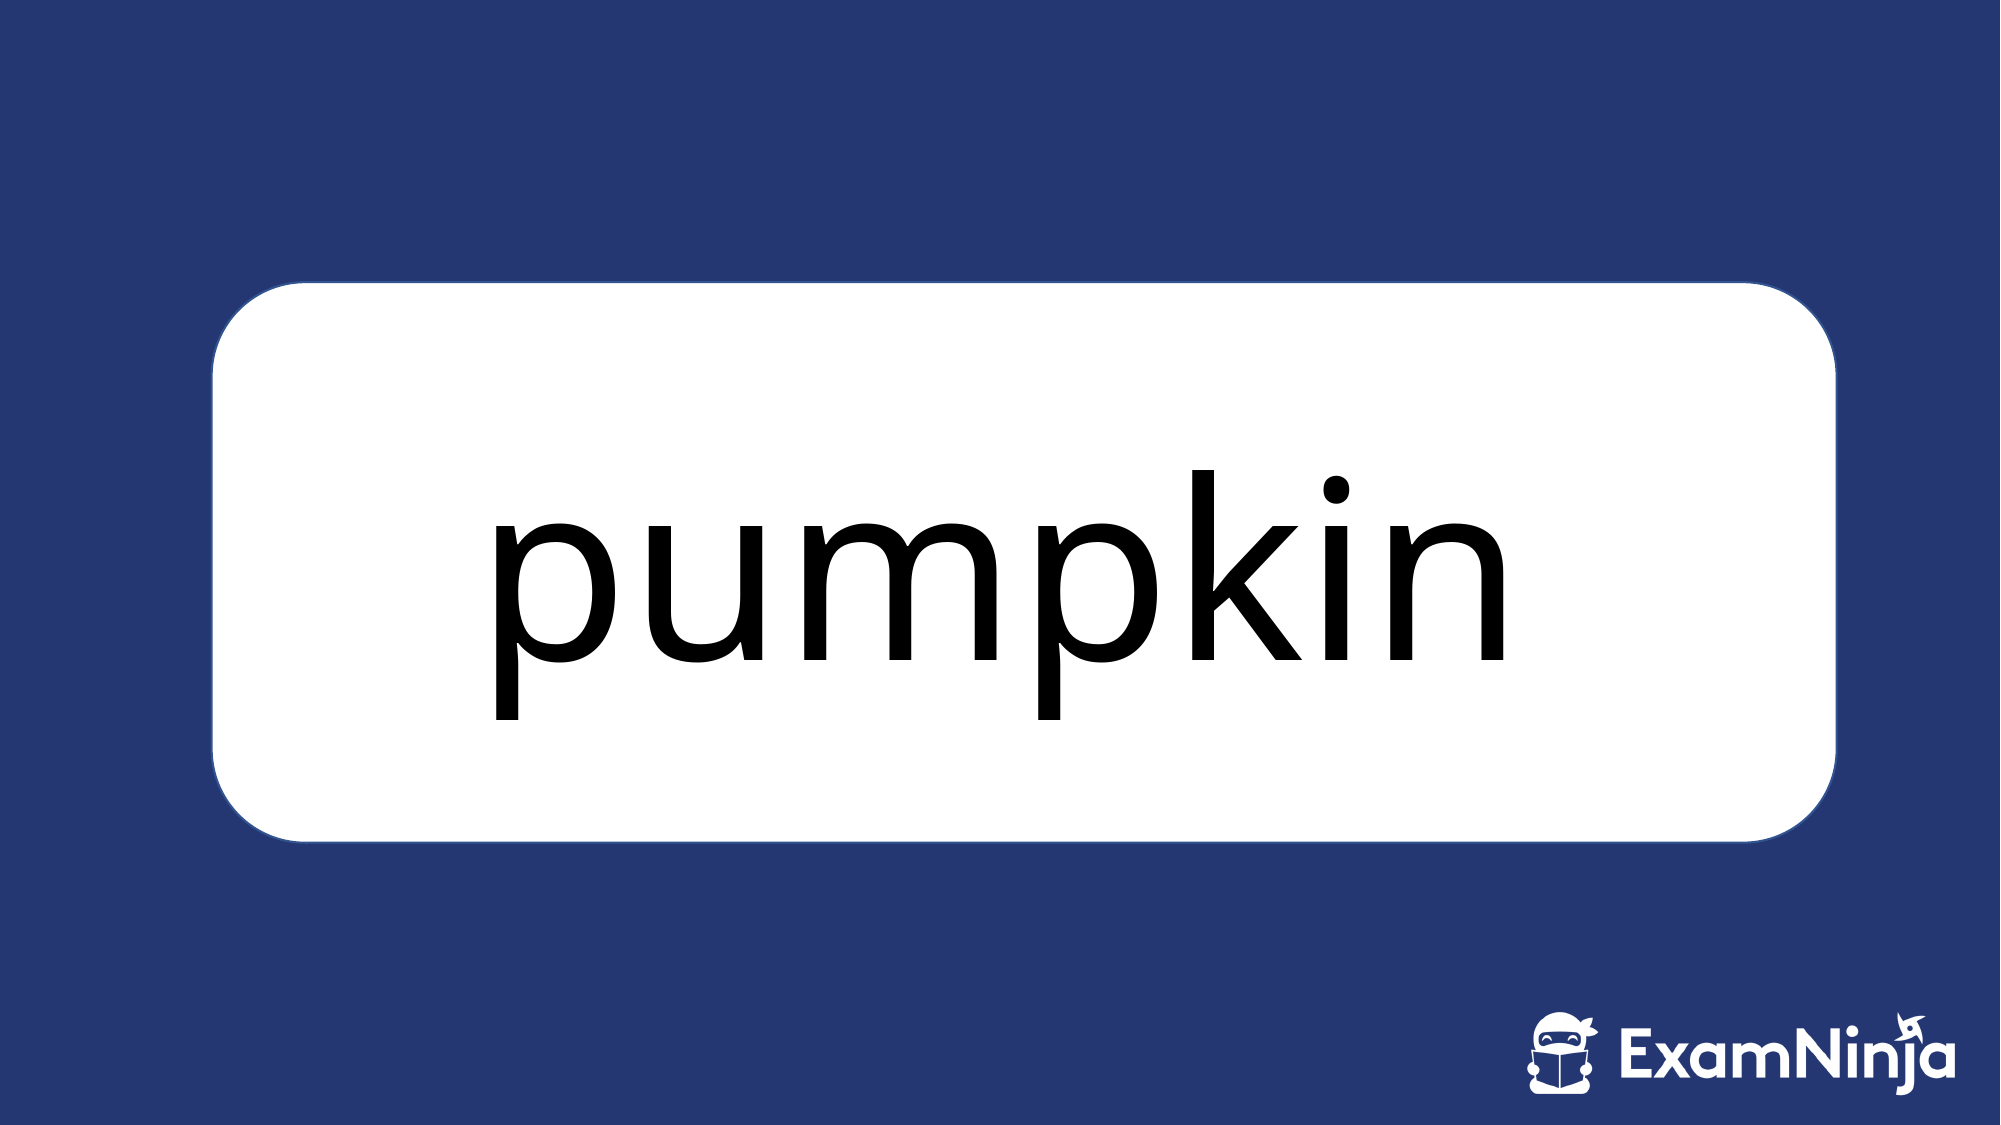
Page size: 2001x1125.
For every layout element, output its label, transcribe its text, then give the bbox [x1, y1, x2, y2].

text_box [210, 281, 1838, 403]
text_box pumpkin [143, 403, 1857, 719]
text_box [210, 719, 1838, 844]
picture [1501, 1003, 1979, 1102]
